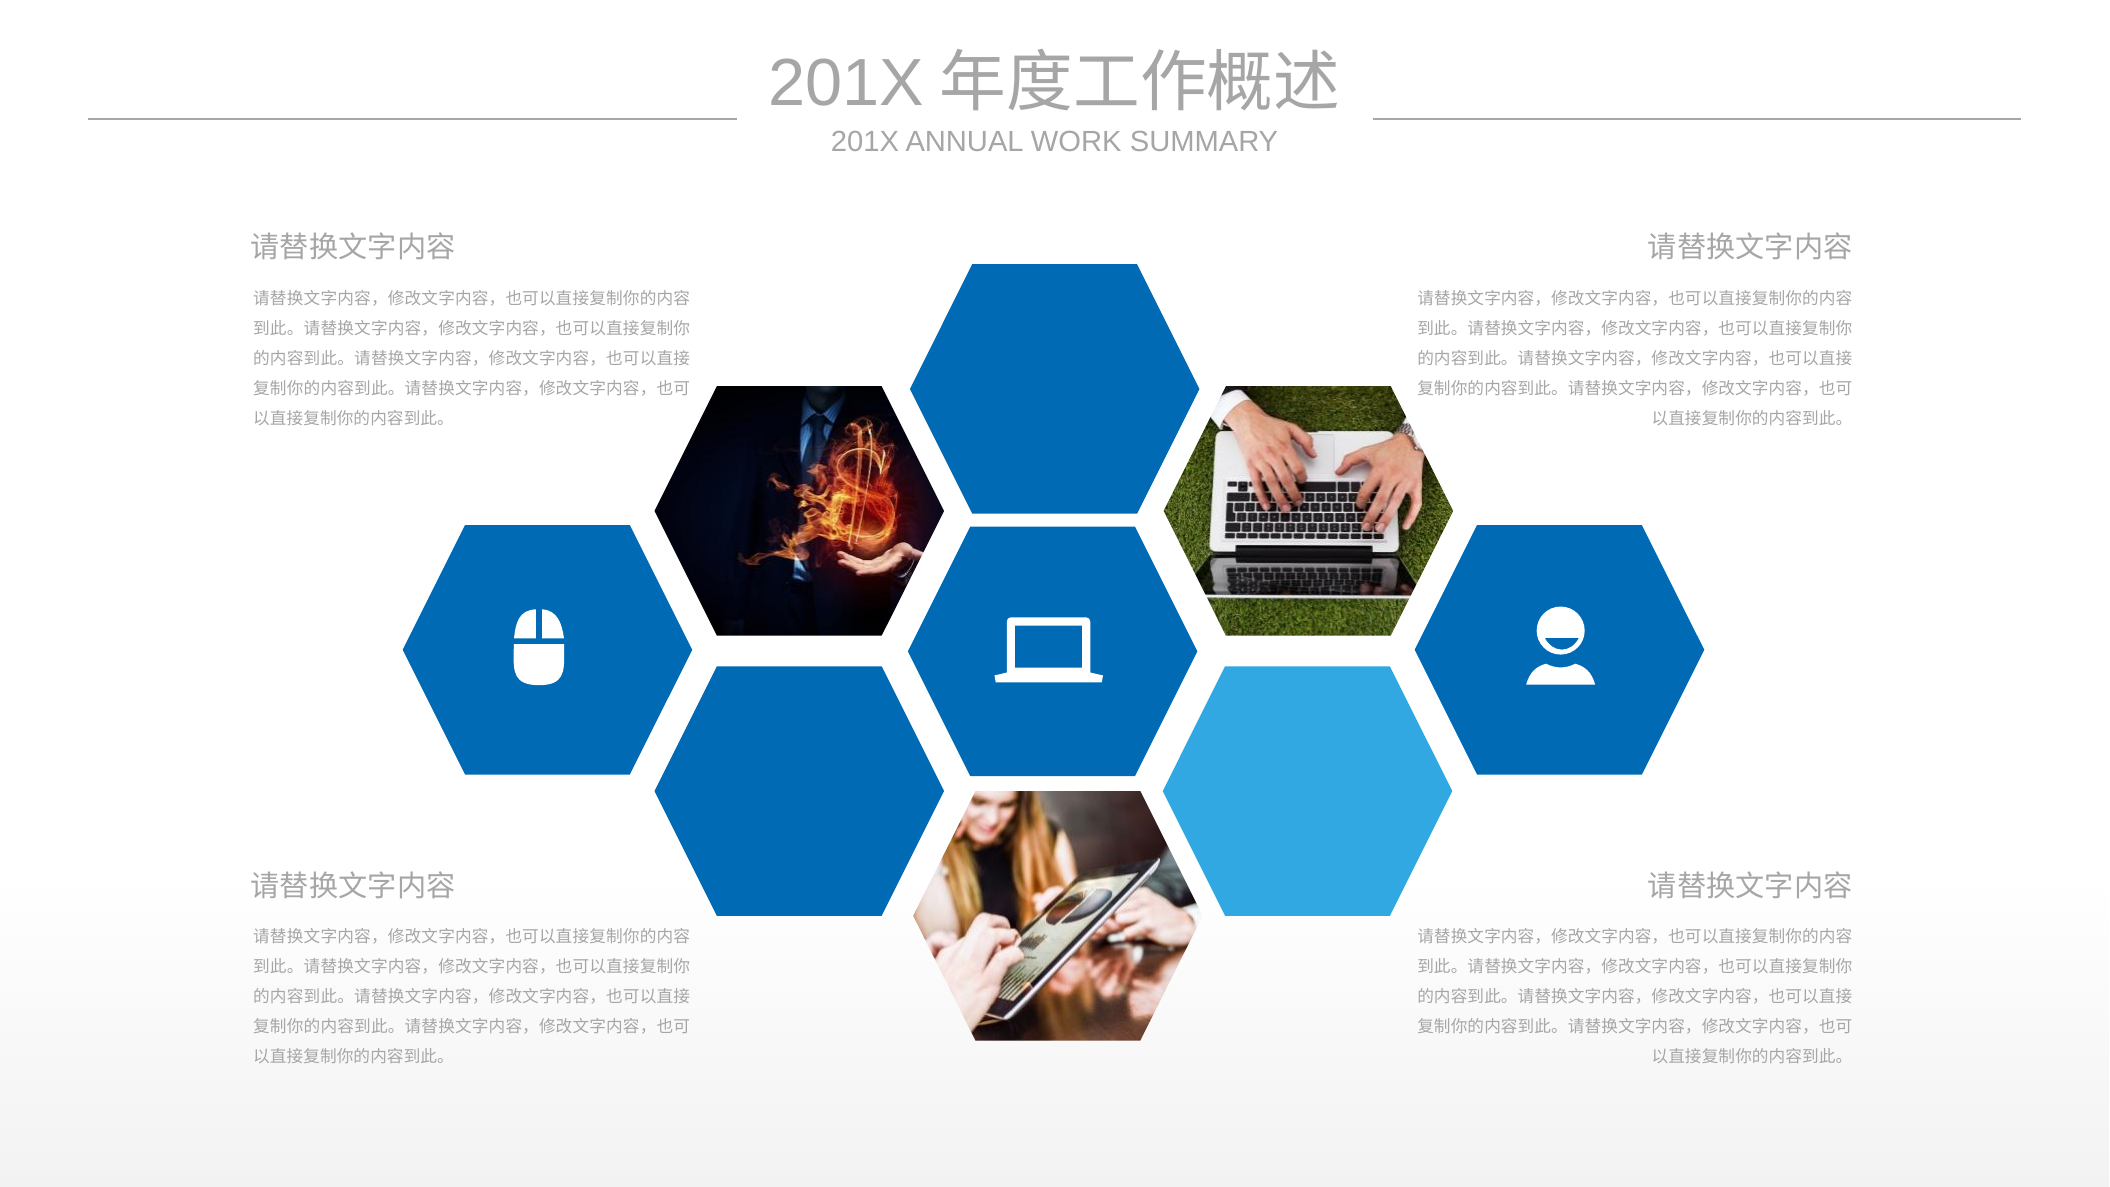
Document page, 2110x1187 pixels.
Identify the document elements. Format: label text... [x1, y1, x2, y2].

text_box 请替换文字内容，修改文字内容，也可以直接复制你的内容到此。请替换文字内容，修改文字内容，也可以直接复制你的内容到此。请替换文字内容，修改文字内容，也可以直接复制你的内容到此。请替换文字内容，修改文字内容，也可以直接复制你的内容到此。 [253, 278, 691, 428]
text_box 请替换文字内容，修改文字内容，也可以直接复制你的内容到此。请替换文字内容，修改文字内容，也可以直接复制你的内容到此。请替换文字内容，修改文字内容，也可以直接复制你的内容到此。请替换文字内容，修改文字内容，也可以直接复制你的内容到此。 [253, 916, 691, 1067]
text_box [653, 385, 946, 524]
text_box 201X年度工作概述 [730, 38, 1379, 119]
text_box [1162, 385, 1455, 524]
text_box [653, 777, 946, 917]
text_box 201X ANNUAL WORK SUMMARY [824, 122, 1285, 158]
text_box 请替换文字内容 [1573, 228, 1853, 264]
text_box 请替换文字内容，修改文字内容，也可以直接复制你的内容到此。请替换文字内容，修改文字内容，也可以直接复制你的内容到此。请替换文字内容，修改文字内容，也可以直接复制你的内容到此。请替换文字内容，修改文字内容，也可以直接复制你的内容到此。 [1415, 278, 1853, 428]
text_box 请替换文字内容 [1573, 866, 1853, 902]
text_box [1161, 777, 1454, 917]
text_box 请替换文字内容 [250, 866, 531, 902]
text_box [912, 790, 1204, 1042]
text_box 请替换文字内容，修改文字内容，也可以直接复制你的内容到此。请替换文字内容，修改文字内容，也可以直接复制你的内容到此。请替换文字内容，修改文字内容，也可以直接复制你的内容到此。请替换文字内容，修改文字内容，也可以直接复制你的内容到此。 [1415, 916, 1853, 1067]
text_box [402, 524, 1705, 777]
text_box 请替换文字内容 [250, 228, 531, 264]
text_box [908, 263, 1201, 515]
